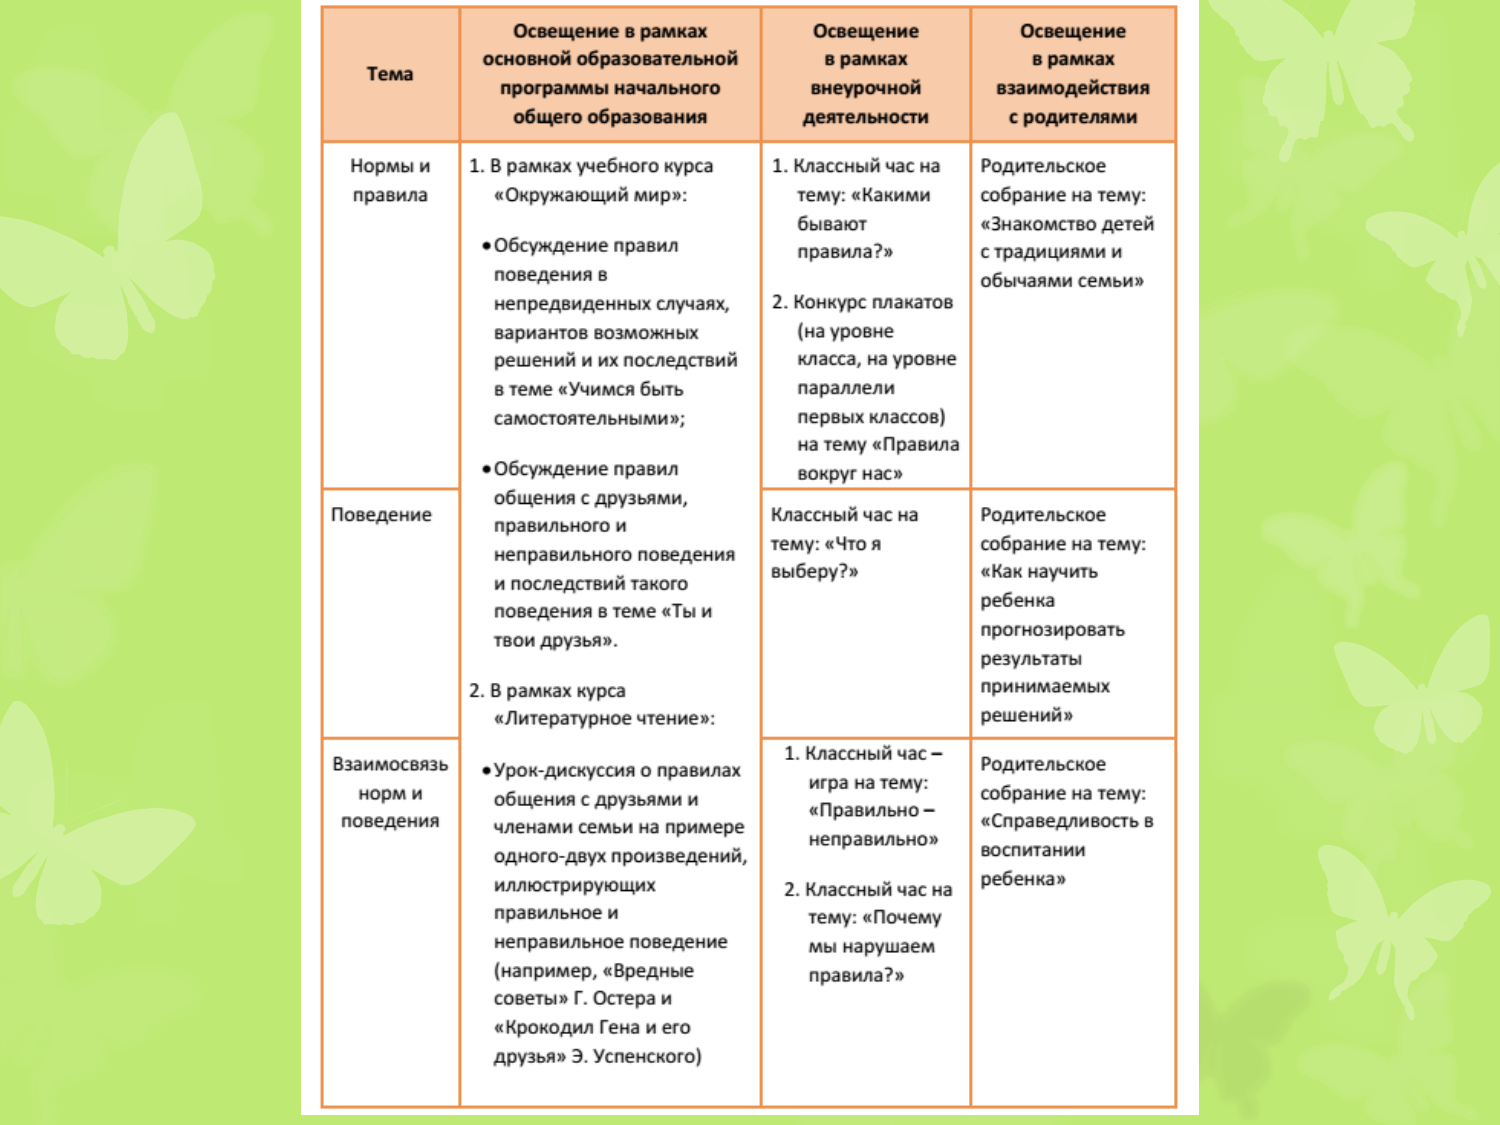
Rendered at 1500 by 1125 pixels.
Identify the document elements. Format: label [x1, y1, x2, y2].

list [300, 0, 1200, 1116]
